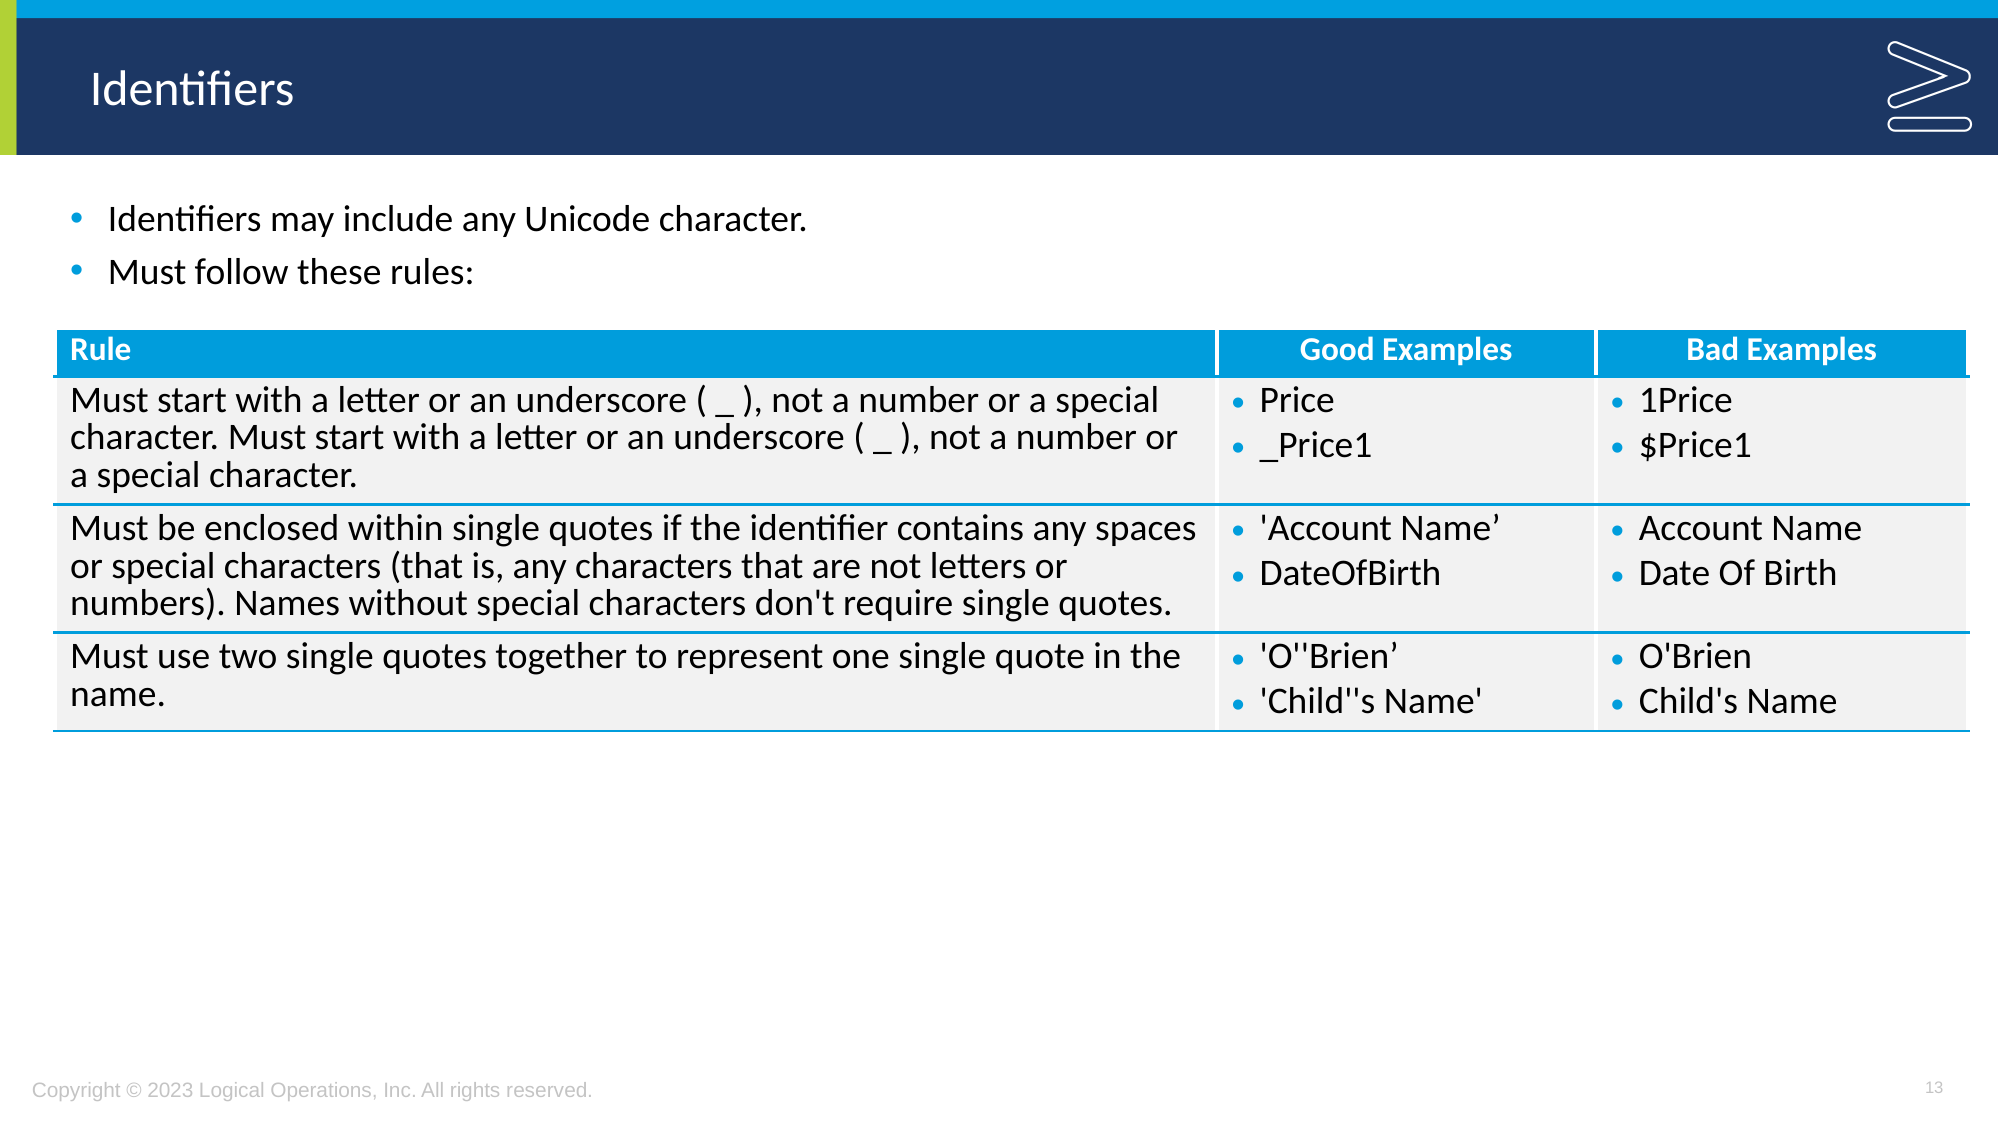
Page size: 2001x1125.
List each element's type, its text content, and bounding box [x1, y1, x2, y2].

slide_number 13 [1491, 1057, 1959, 1118]
table_header Bad Examples [1598, 330, 1966, 375]
title Identifiers [74, 16, 1850, 155]
table_cell O'Brien Child's Name [1598, 634, 1966, 730]
table_cell Account Name Date Of Birth [1598, 506, 1966, 631]
table_cell Price _Price1 [1219, 378, 1594, 503]
picture [1850, 19, 1998, 155]
table_cell Must be enclosed within single quotes if the identifier contains any spaces or special characters (that is, any characters that are not letters or numbers). Names without special characters don't require single quotes. [57, 506, 1215, 631]
table_cell 'O''Brien’ 'Child''s Name' [1219, 634, 1594, 730]
table_cell Must start with a letter or an underscore ( _ ), not a number or a special character. Must start with a letter or an underscore ( _ ), not a number or a special character. [57, 378, 1215, 503]
table_header Rule [57, 330, 1215, 375]
table_header Good Examples [1219, 330, 1594, 375]
table_cell Must use two single quotes together to represent one single quote in the name. [57, 634, 1215, 730]
picture [0, 0, 74, 155]
table_cell 'Account Name’ DateOfBirth [1219, 506, 1594, 631]
list Identifiers may include any Unicode character. Must follow these rules: [55, 186, 1968, 326]
table_cell 1Price $Price1 [1598, 378, 1966, 503]
